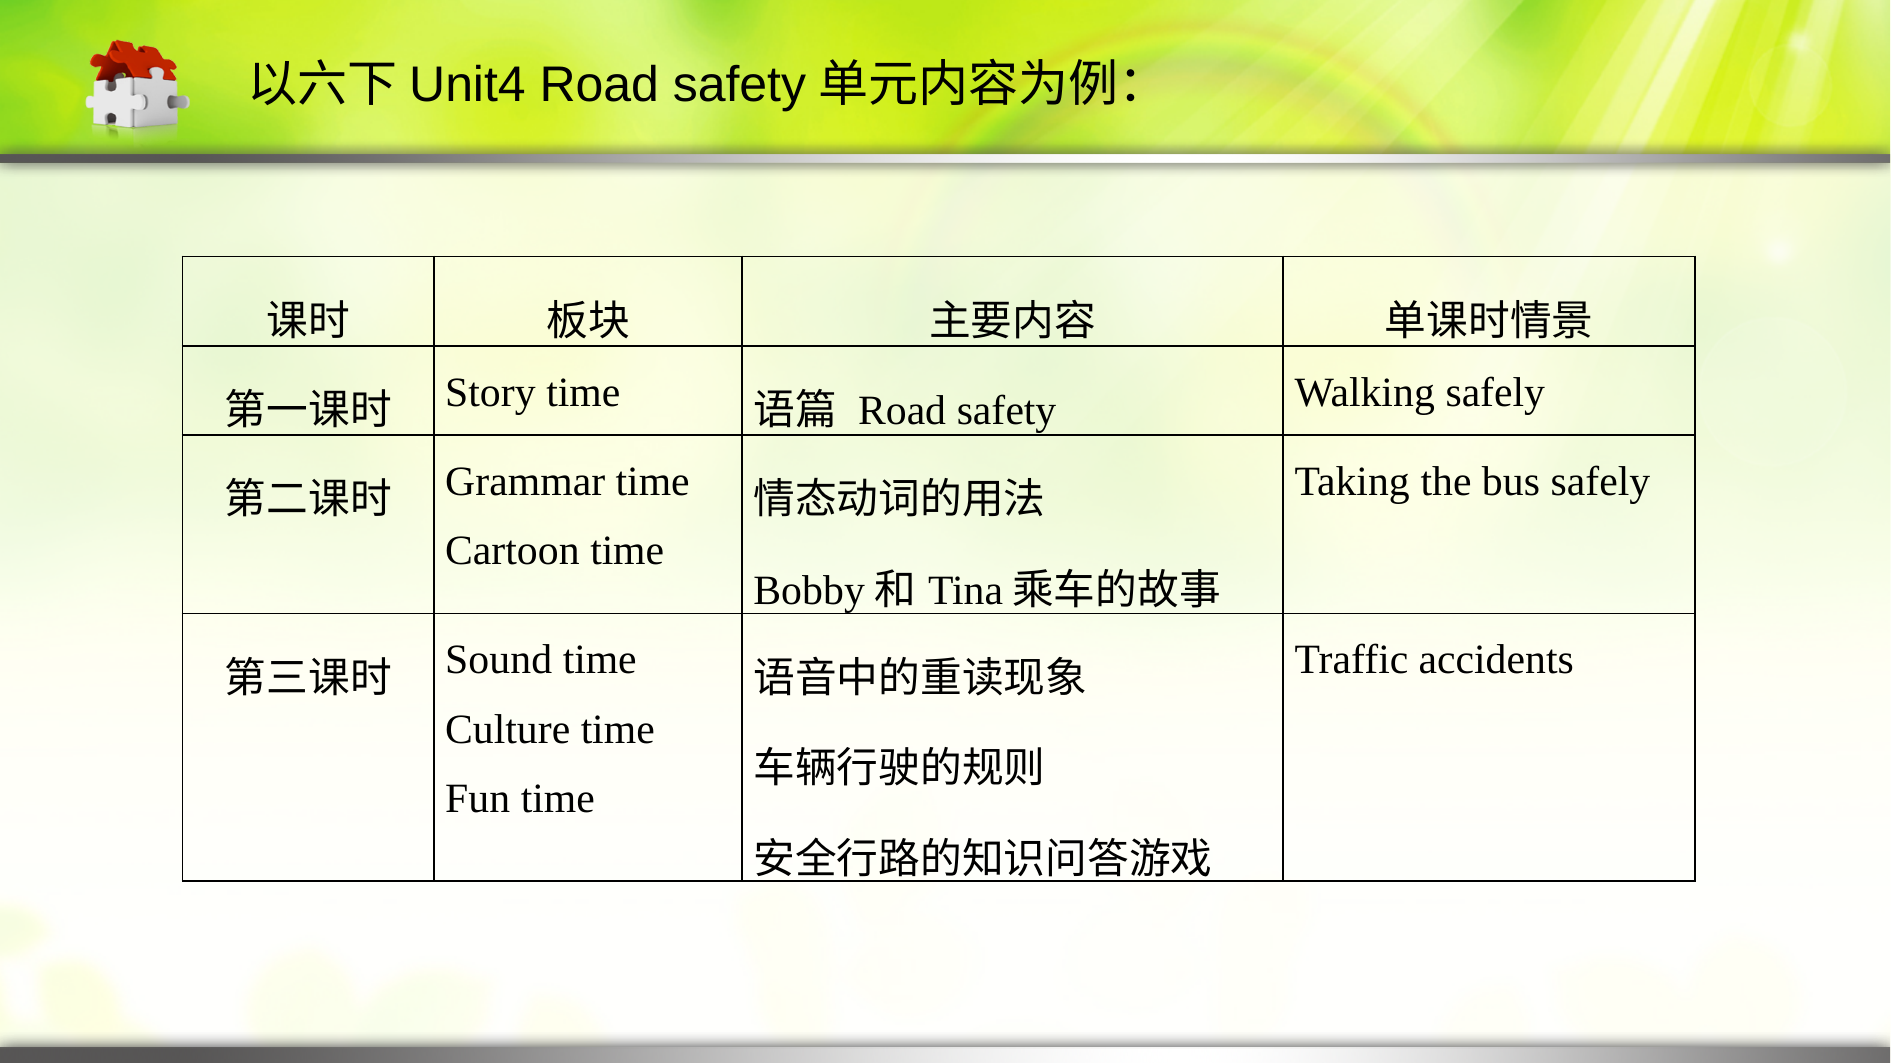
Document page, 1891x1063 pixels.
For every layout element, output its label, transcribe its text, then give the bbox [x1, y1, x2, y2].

table_cell 语音中的重读现象 车辆行驶的规则 安全行路的知识问答游戏 [743, 614, 1282, 880]
table_header 板块 [435, 257, 741, 345]
table_header 主要内容 [743, 257, 1282, 345]
table_header 单课时情景 [1284, 257, 1694, 345]
table_cell 第一课时 [183, 347, 433, 434]
table_cell Sound time Culture time Fun time [435, 614, 741, 880]
table_cell Grammar time Cartoon time [435, 436, 741, 613]
table_cell 语篇 Road safety [743, 347, 1282, 434]
table_header 课时 [183, 257, 433, 345]
text_box 以六下Unit4 Road safety单元内容为例： [232, 43, 1195, 119]
table_cell Walking safely [1284, 347, 1694, 434]
table_cell 第三课时 [183, 614, 433, 880]
table_cell Traffic accidents [1284, 614, 1694, 880]
table_cell 情态动词的用法 Bobby和Tina乘车的故事 [743, 436, 1282, 613]
table_cell 第二课时 [183, 436, 433, 613]
table_cell Taking the bus safely [1284, 436, 1694, 613]
table_cell Story time [435, 347, 741, 434]
picture [0, 0, 1891, 1063]
